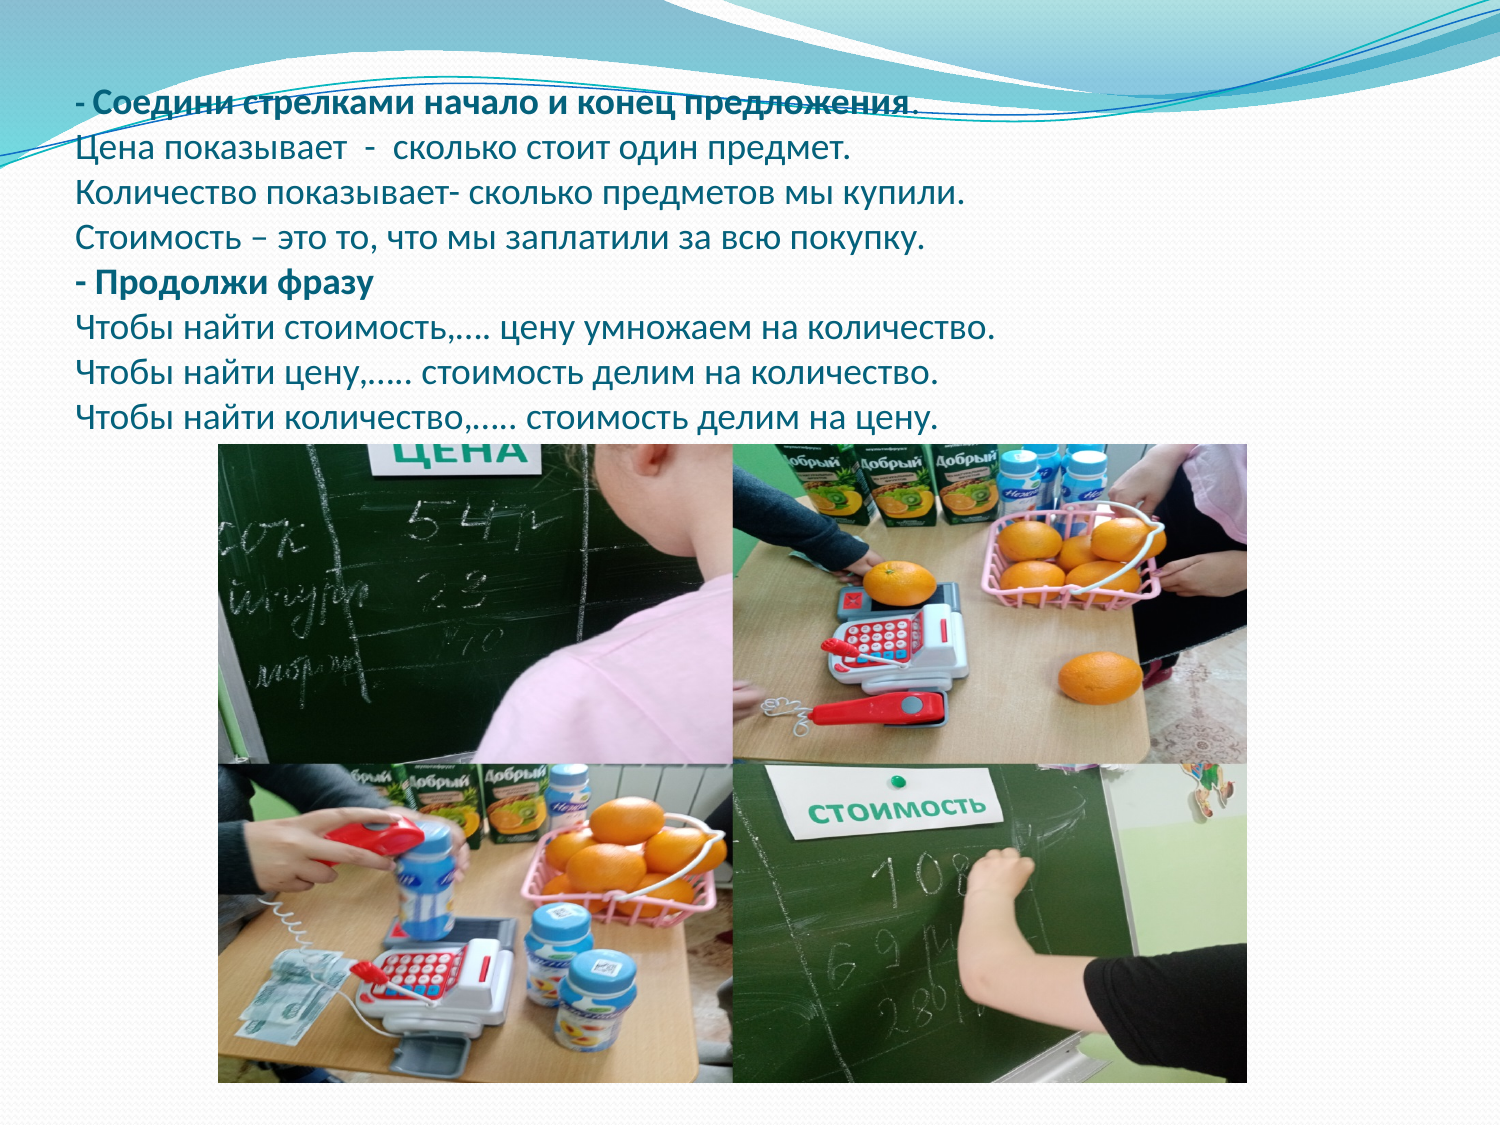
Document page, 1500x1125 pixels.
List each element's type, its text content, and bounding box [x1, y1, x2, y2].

title - Соедини стрелками начало и конец предложения. Цена показывает - сколько стоит один предмет. Количество показывает- сколько предметов мы купили. Стоимость – это то, что мы заплатили за всю покупку. - Продолжи фразу Чтобы найти стоимость,…. цену умножаем на количество. Чтобы найти цену,….. стоимость делим на количество. Чтобы найти количество,….. стоимость делим на цену. [75, 137, 1425, 528]
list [218, 444, 1247, 1083]
